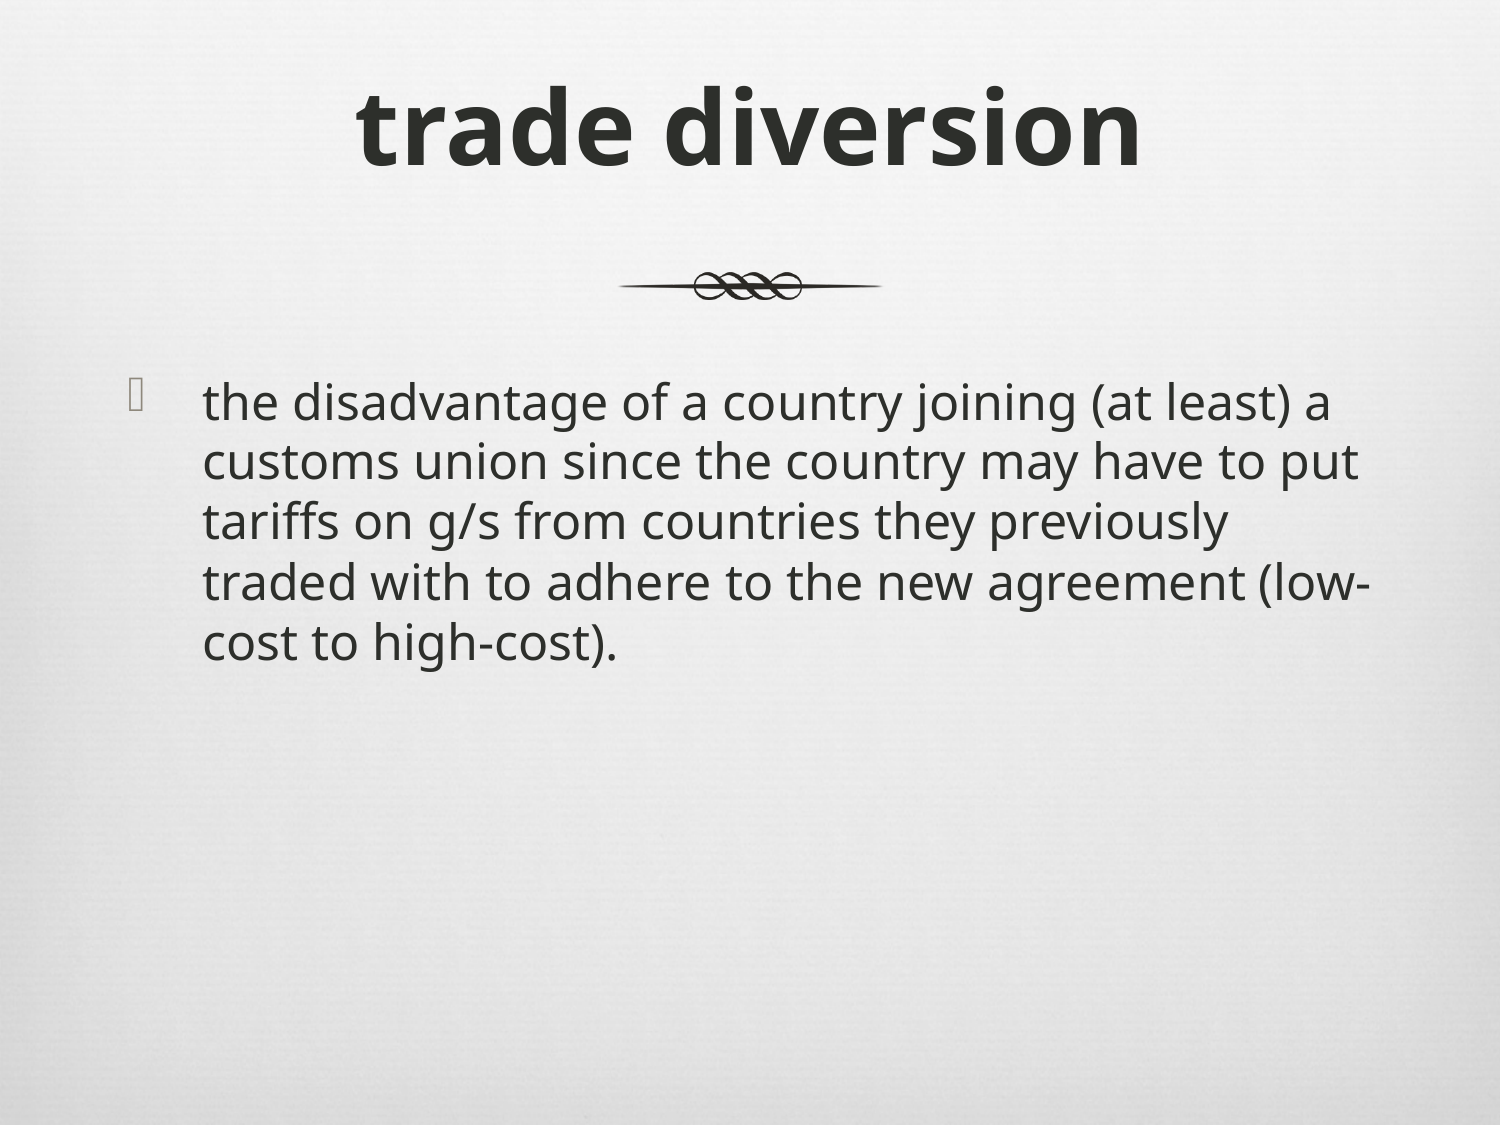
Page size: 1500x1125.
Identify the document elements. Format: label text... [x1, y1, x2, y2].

list the disadvantage of a country joining (at least) a customs union since the country may have to put tariffs on g/s from countries they previously traded with to adhere to the new agreement (low-cost to high-cost). [112, 362, 1388, 963]
picture [615, 272, 885, 300]
title trade diversion [112, 11, 1388, 236]
